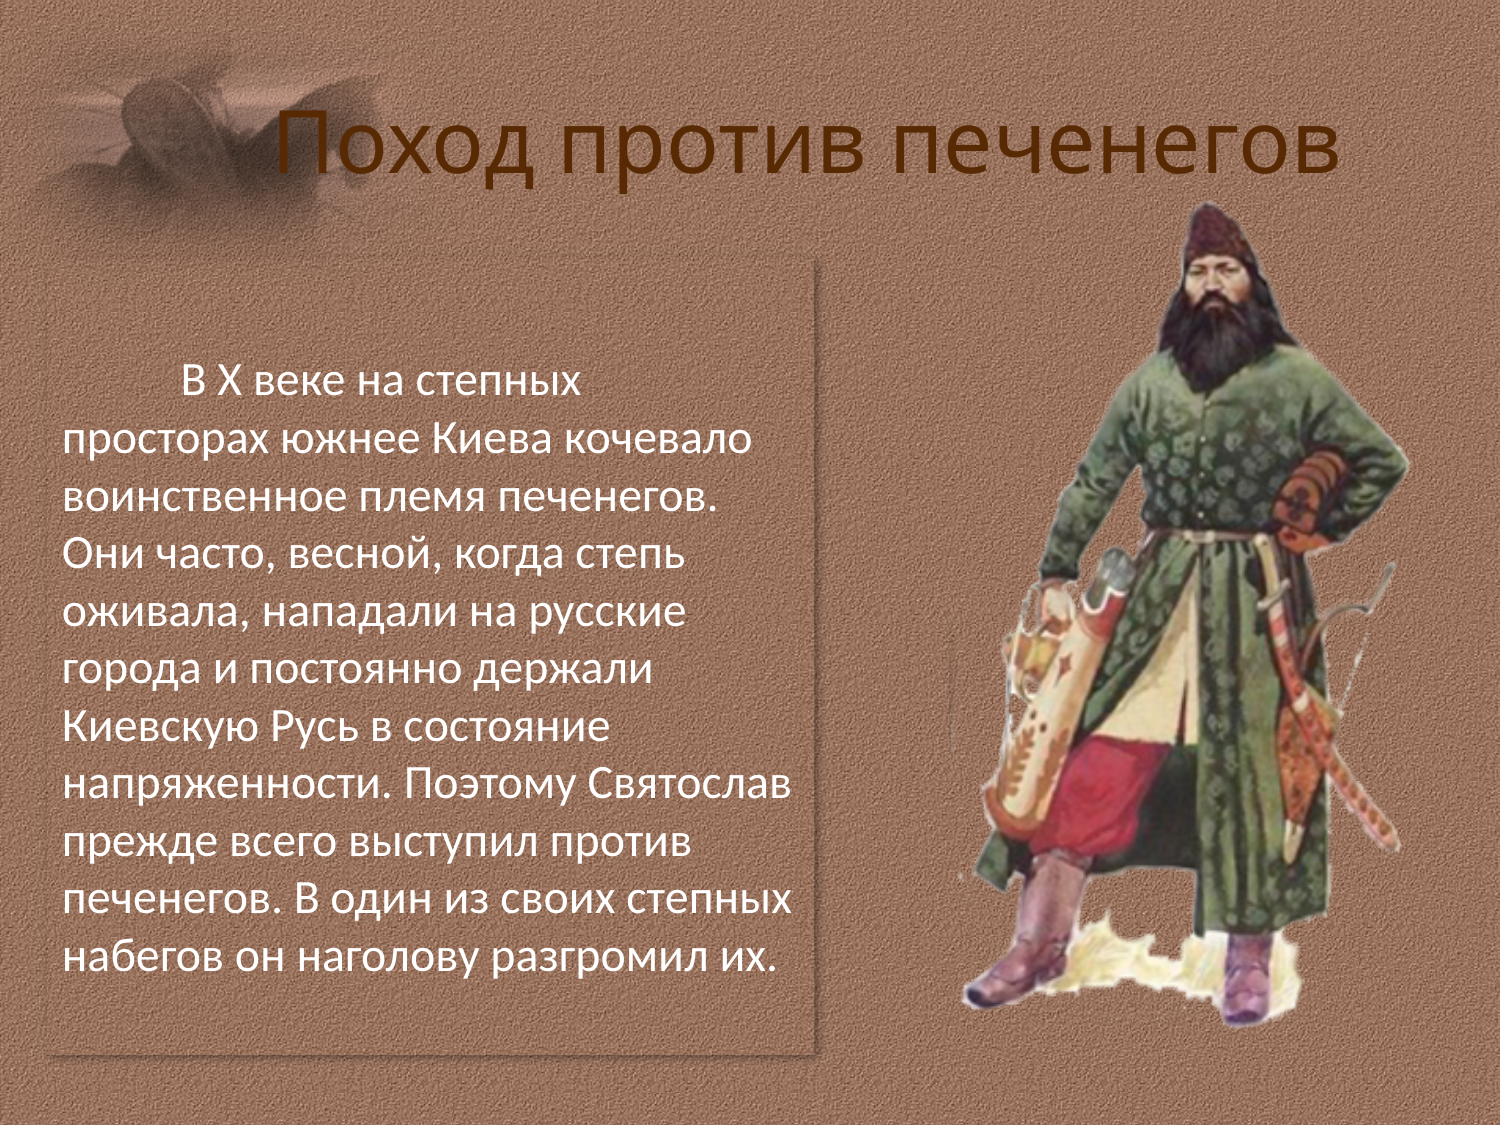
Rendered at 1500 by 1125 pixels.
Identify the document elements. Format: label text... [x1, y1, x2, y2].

footer www.sliderpoint.org [512, 1042, 988, 1103]
title Поход против печенегов [465, 45, 1425, 233]
list В X веке на степных просторах южнее Киева кочевало воинственное племя печенегов. Они часто, весной, когда степь оживала, нападали на русские города и постоянно держали Киевскую Русь в состояние напряженности. Поэтому Святослав прежде всего выступил против печенегов. В один из своих степных набегов он наголову разгромил их. [46, 257, 809, 1001]
text_box [45, 256, 817, 1057]
picture [0, 0, 1500, 1125]
